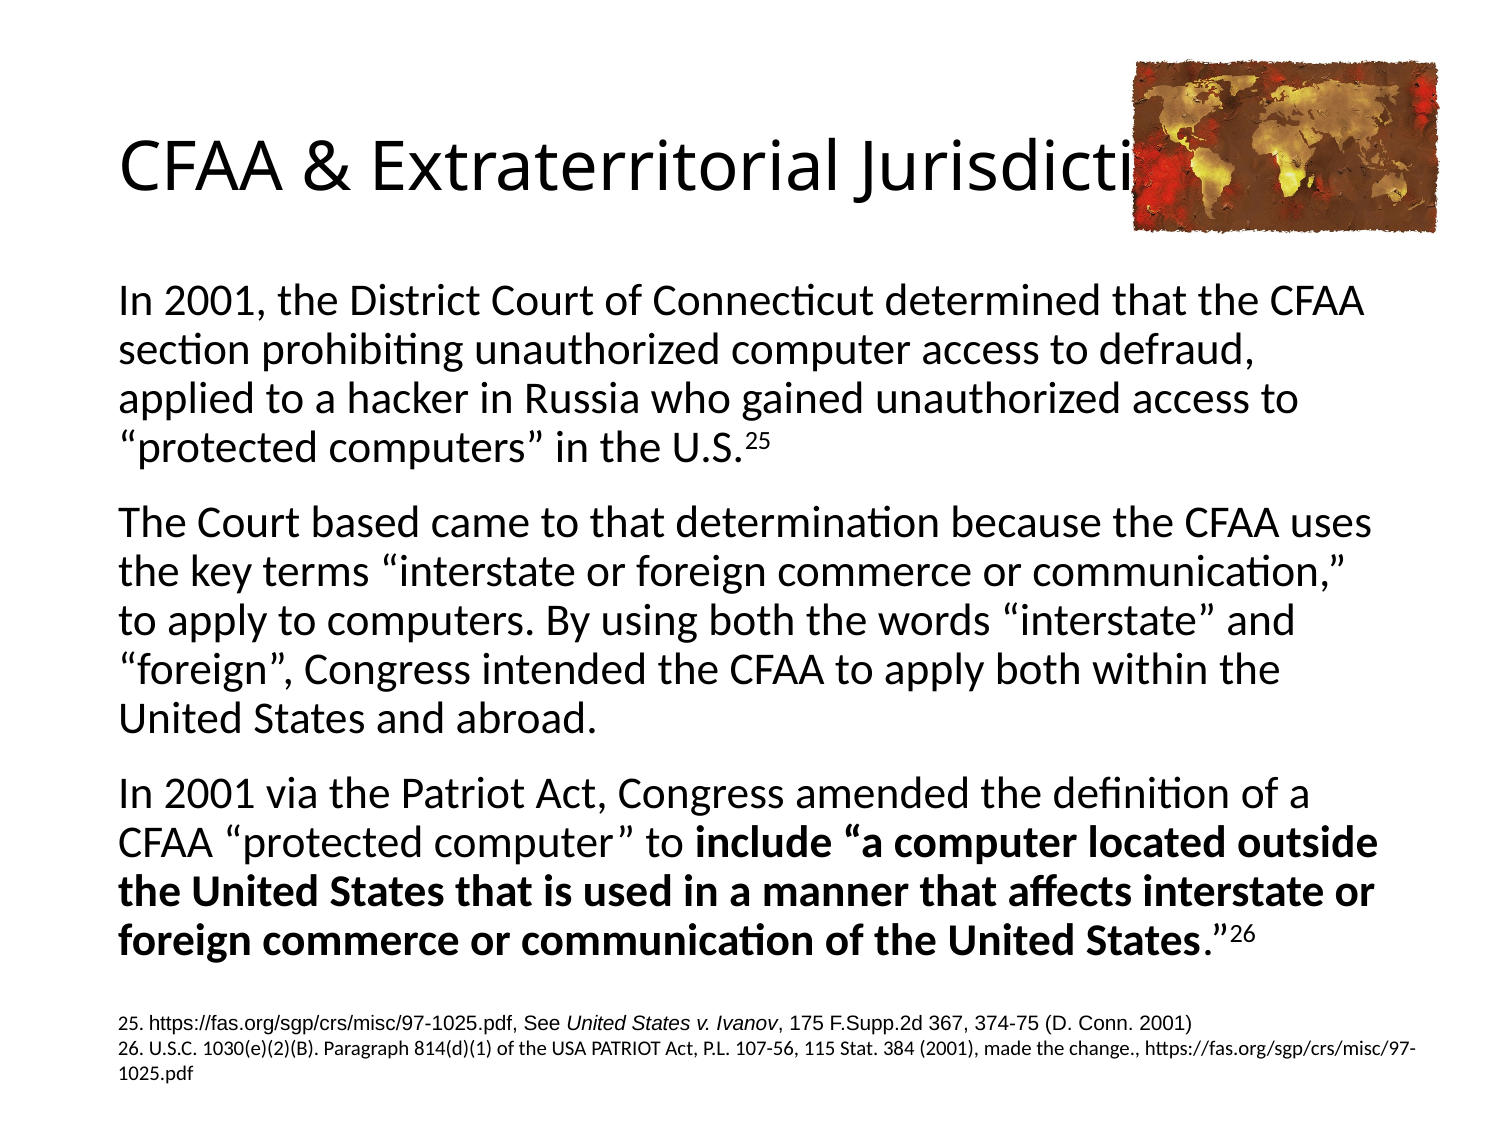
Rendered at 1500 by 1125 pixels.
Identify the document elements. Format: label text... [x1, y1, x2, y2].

title CFAA & Extraterritorial Jurisdiction [102, 59, 1398, 268]
text_box 25. https://fas.org/sgp/crs/misc/97-1025.pdf, See United States v. Ivanov, 175 F.Supp.2d 367, 374-75 (D. Conn. 2001) 26. U.S.C. 1030(e)(2)(B). Paragraph 814(d)(1) of the USA PATRIOT Act, P.L. 107-56, 115 Stat. 384 (2001), made the change., https://fas.org/sgp/crs/misc/97-1025.pdf [103, 1002, 1440, 1093]
list In 2001, the District Court of Connecticut determined that the CFAA section prohibiting unauthorized computer access to defraud, applied to a hacker in Russia who gained unauthorized access to “protected computers” in the U.S.25 The Court based came to that determination because the CFAA uses the key terms “interstate or foreign commerce or communication,” to apply to computers. By using both the words “interstate” and “foreign”, Congress intended the CFAA to apply both within the United States and abroad. In 2001 via the Patriot Act, Congress amended the definition of a CFAA “protected computer” to include “a computer located outside the United States that is used in a manner that affects interstate or foreign commerce or communication of the United States.”26 [102, 268, 1398, 1016]
picture [1131, 59, 1440, 234]
